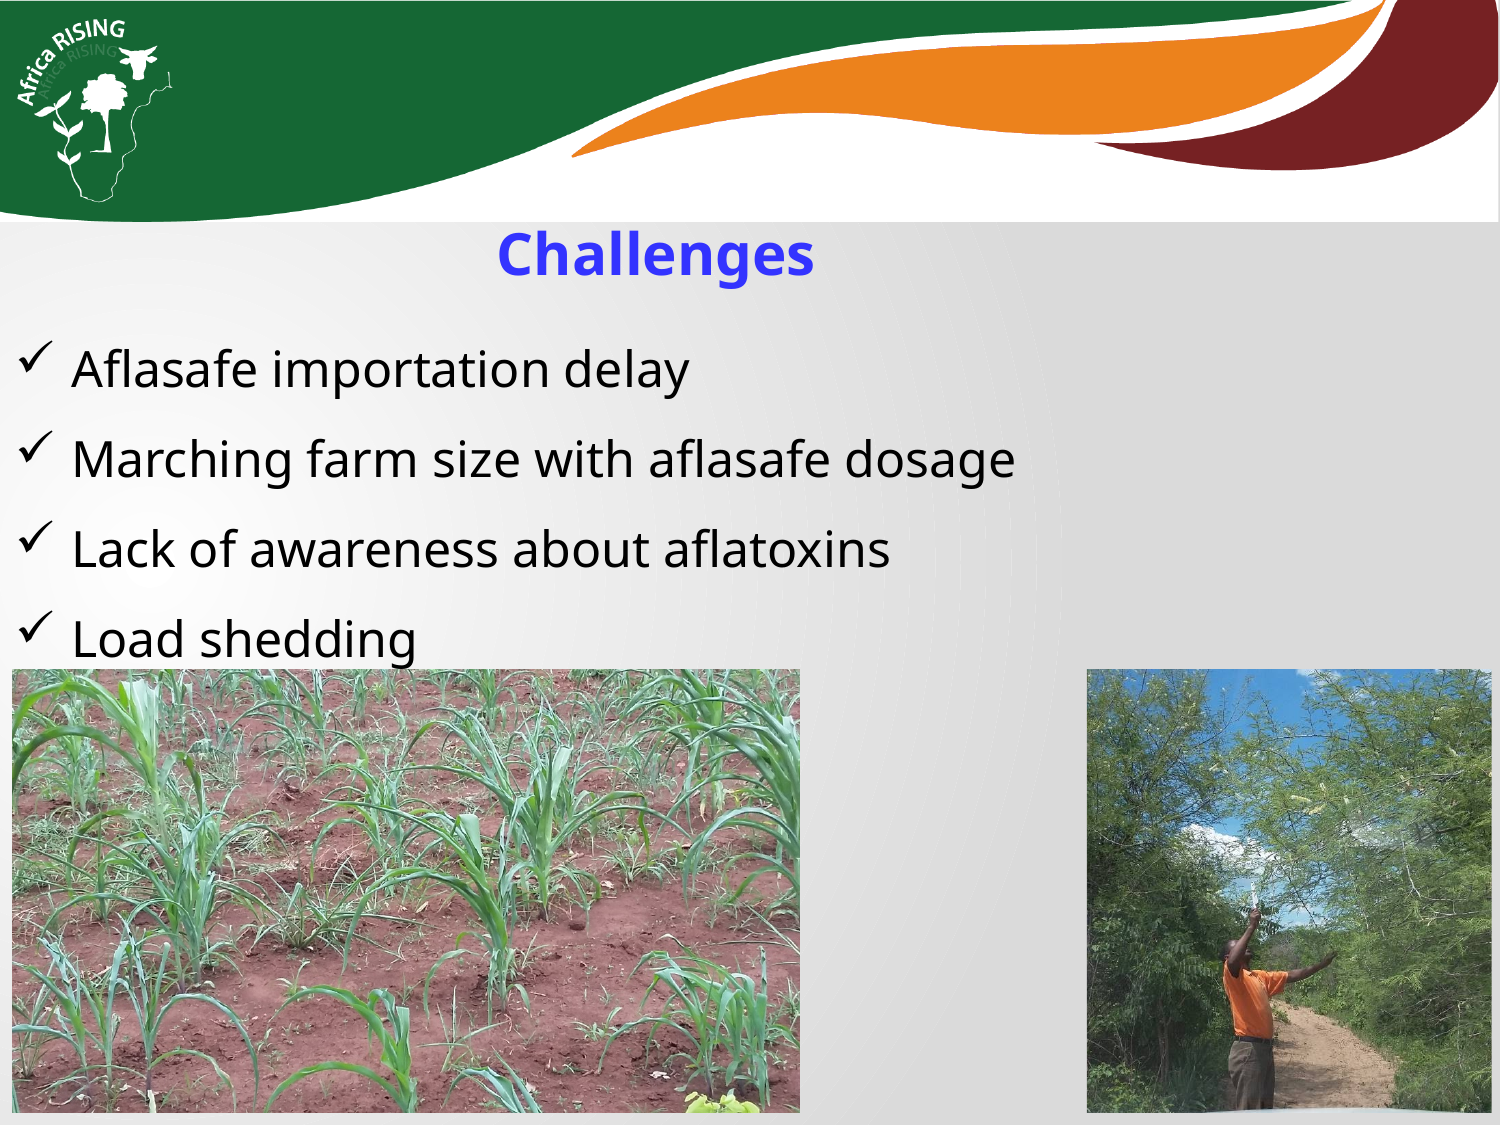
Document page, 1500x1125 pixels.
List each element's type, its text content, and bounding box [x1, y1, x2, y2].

text_box Challenges [300, 174, 1013, 295]
text_box Aflasafe importation delay Marching farm size with aflasafe dosage Lack of awareness about aflatoxins Load shedding [0, 299, 1500, 675]
picture [0, 0, 1499, 222]
picture [1086, 668, 1493, 1113]
picture [11, 668, 801, 1113]
